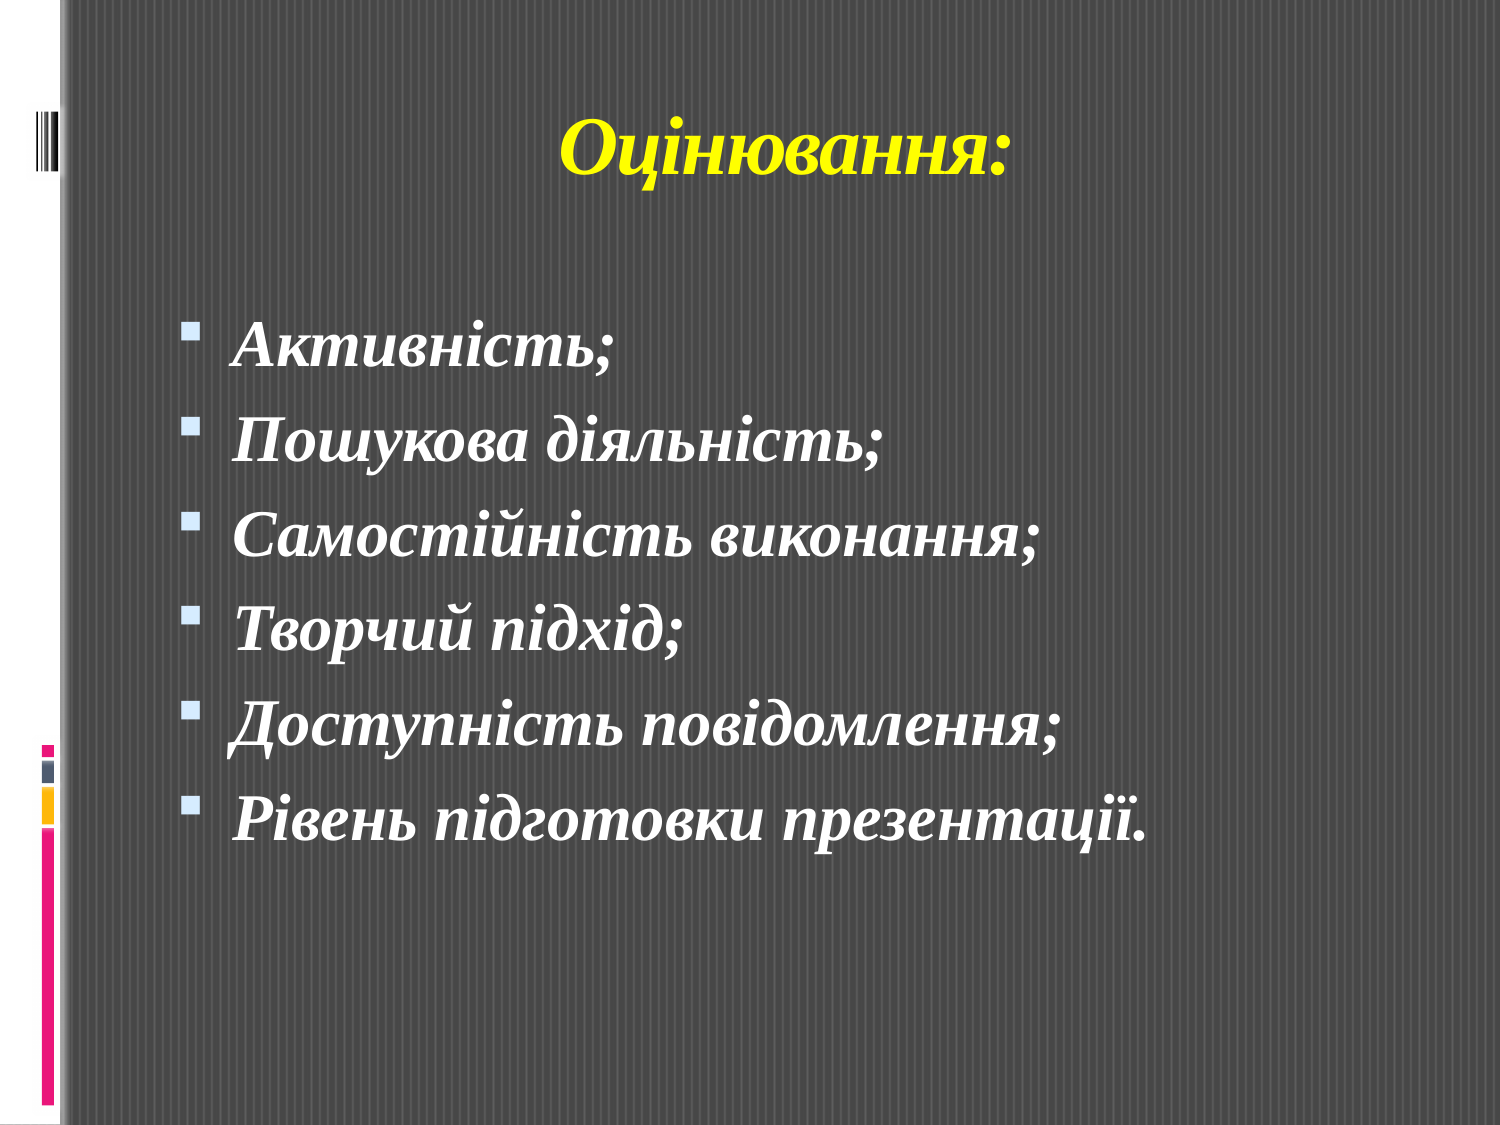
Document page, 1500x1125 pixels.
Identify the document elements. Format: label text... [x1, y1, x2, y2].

list Активність; Пошукова діяльність; Самостійність виконання; Творчий підхід; Доступність повідомлення; Рівень підготовки презентації. [150, 292, 1425, 1043]
title Оцінювання: [150, 83, 1425, 234]
